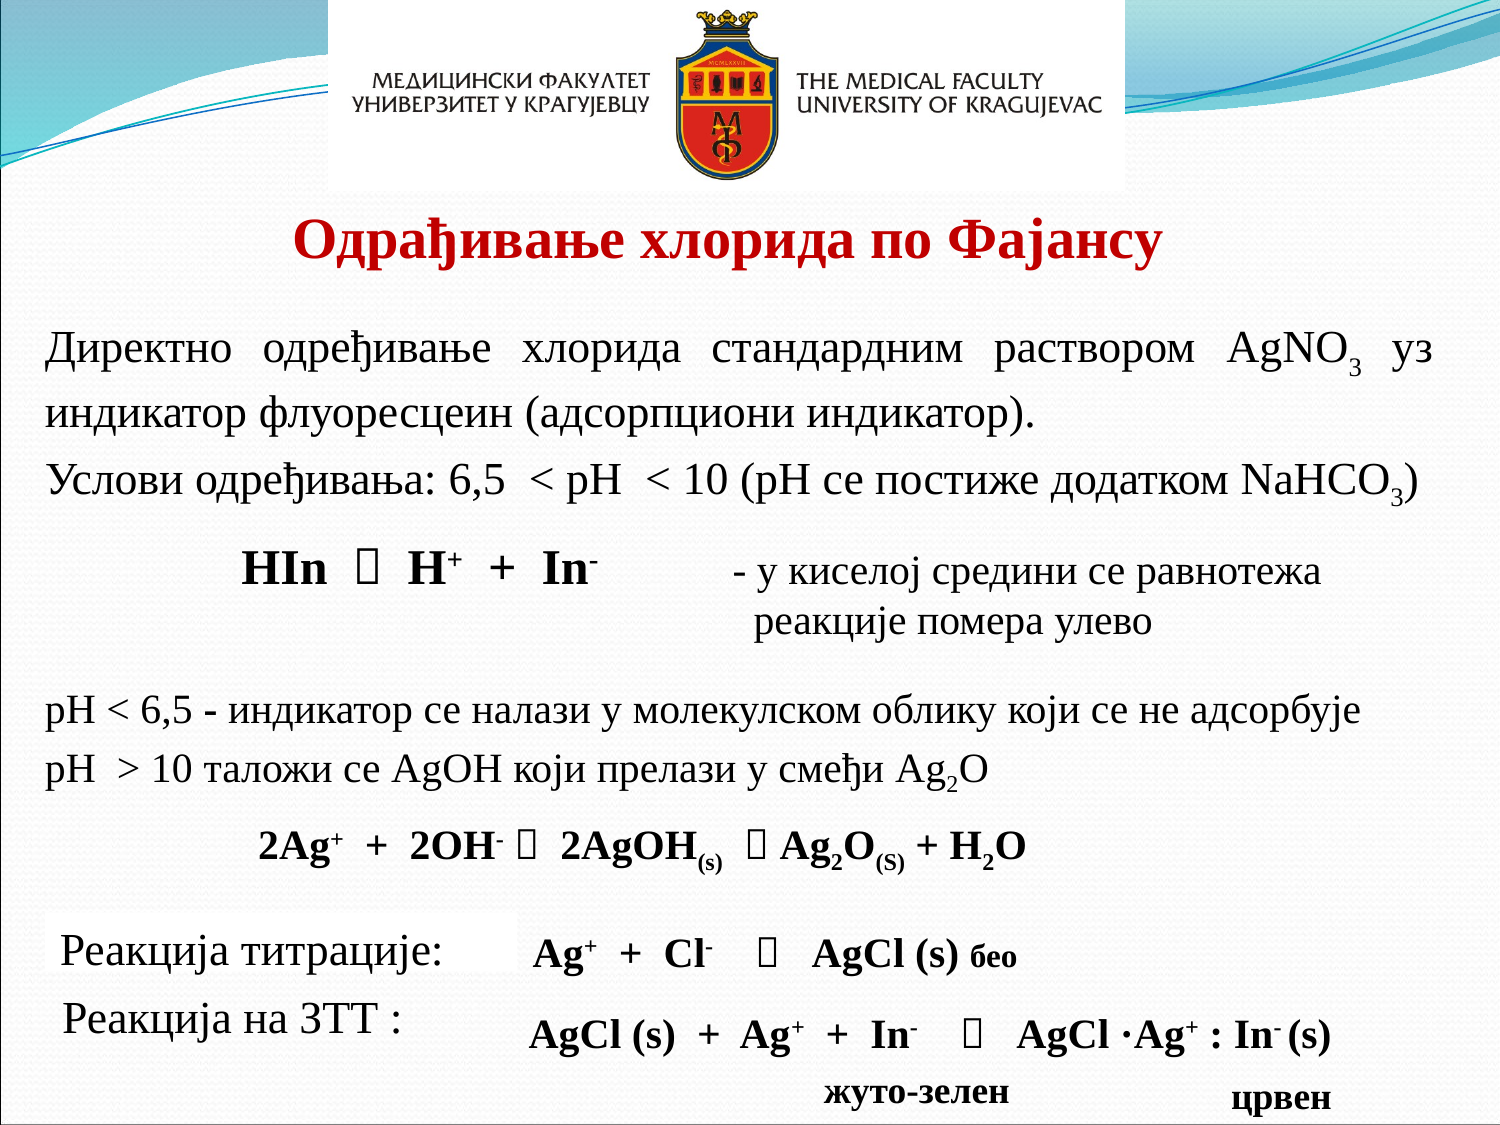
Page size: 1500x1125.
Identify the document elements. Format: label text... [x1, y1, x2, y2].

text_box Реакција титрације: [45, 912, 518, 972]
text_box - у киселој средини се равнотежа реакције помера улево [717, 535, 1368, 651]
text_box Директно одређивање хлорида стандардним раствором AgNO3 уз индикатор флуоресцеин (адсорпциони индикатор). Услови одређивања: 6,5 < pH < 10 (pH се постиже додатком NaHCO3) [30, 309, 1448, 519]
text_box pH > 10 таложи се AgOH који прелази у смеђи Ag2O [29, 733, 1361, 805]
text_box AgCl (s) + Ag+ + In-  AgCl ·Ag+ : In- (s) [513, 998, 1400, 1064]
text_box HIn  H+ + In- [226, 527, 641, 603]
text_box жуто-зелен [809, 1058, 1046, 1118]
text_box Реакција на ЗТТ : [47, 980, 430, 1051]
text_box Ag+ + Cl-  AgCl (s) бео [518, 918, 1170, 983]
picture [24, 146, 53, 156]
text_box Одрађивање хлорида по Фајансу [277, 193, 1223, 278]
text_box 2Ag+ + 2OH-  2AgOH(s)  Ag2O(S) + H2O [243, 810, 1281, 883]
text_box црвен [1216, 1064, 1368, 1125]
picture [0, 0, 1500, 1125]
picture [1334, 0, 1500, 59]
text_box pH < 6,5 - индикатор се налази у молекулском облику који се не адсорбује [30, 674, 1389, 739]
